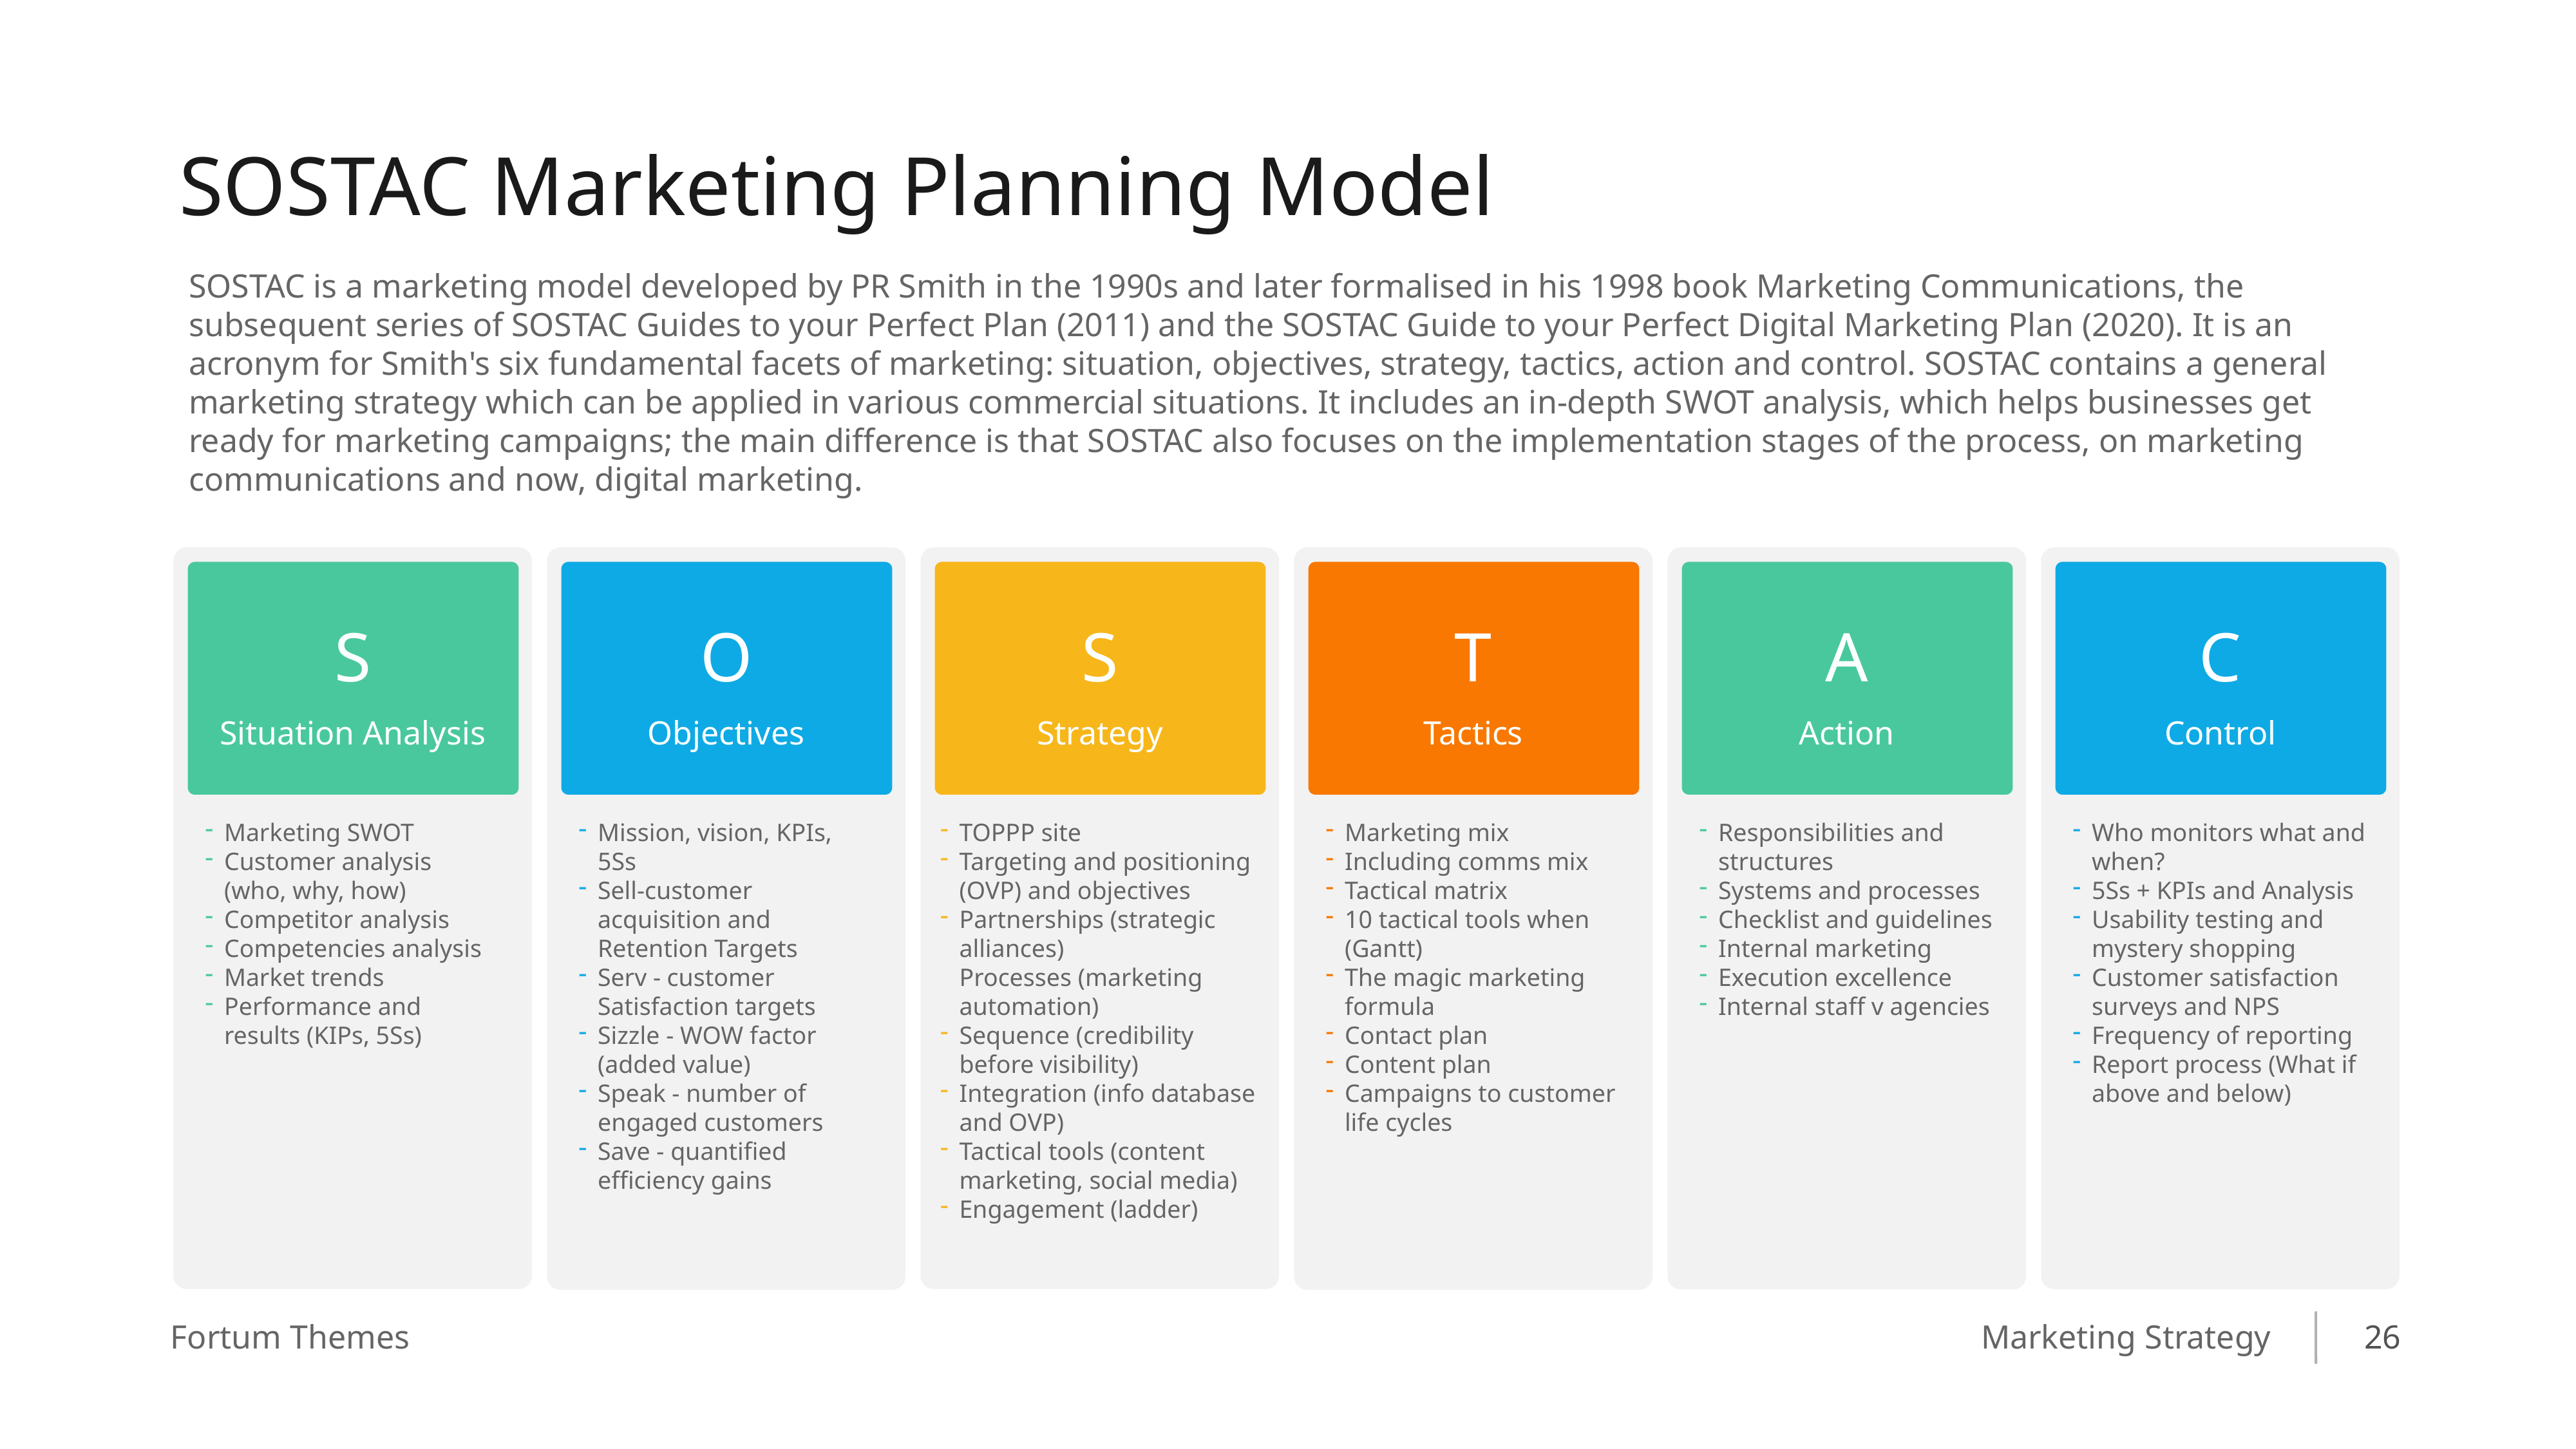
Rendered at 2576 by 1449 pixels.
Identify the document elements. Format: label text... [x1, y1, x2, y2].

text_box SOSTAC Marketing Planning Model [173, 129, 1589, 237]
text_box [173, 547, 533, 1289]
text_box Tactics [1320, 707, 1627, 757]
text_box Marketing SWOT Customer analysis (who, why, how) Competitor analysis Competencies analysis Market trends Performance and results (KIPs, 5Ss) [200, 811, 506, 1055]
text_box Objectives [573, 707, 880, 757]
text_box [1308, 562, 1640, 795]
text_box [934, 562, 1266, 795]
text_box [1681, 562, 2013, 795]
text_box Control [2067, 707, 2374, 757]
slide_number 26 [2330, 1311, 2435, 1365]
text_box [2055, 562, 2387, 795]
text_box S [283, 609, 422, 701]
text_box T [1404, 609, 1543, 701]
text_box SOSTAC is a marketing model developed by PR Smith in the 1990s and later formalised in his 1998 book Marketing Communications, the subsequent series of SOSTAC Guides to your Perfect Plan (2011) and the SOSTAC Guide to your Perfect Digital Marketing Plan (2020). It is an acronym for Smith's six fundamental facets of marketing: situation, objectives, strategy, tactics, action and control. SOSTAC contains a general marketing strategy which can be applied in various commercial situations. It includes an in-depth SWOT analysis, which helps businesses get ready for marketing campaigns; the main difference is that SOSTAC also focuses on the implementation stages of the process, on marketing communications and now, digital marketing. [183, 260, 2401, 504]
text_box A [1777, 609, 1917, 701]
text_box [561, 562, 893, 795]
text_box [2041, 547, 2400, 1289]
text_box [1667, 547, 2027, 1290]
text_box [1294, 547, 1653, 1290]
text_box Strategy [947, 707, 1253, 757]
text_box Responsibilities and structures Systems and processes Checklist and guidelines Internal marketing Execution excellence Internal staff v agencies [1694, 811, 2000, 1026]
text_box O [657, 609, 796, 701]
text_box Action [1694, 707, 2000, 757]
text_box Mission, vision, KPIs, 5Ss Sell-customer acquisition and Retention Targets Serv - customer Satisfaction targets Sizzle - WOW factor (added value) Speak - number of engaged customers Save - quantified efficiency gains [573, 811, 880, 1200]
text_box Who monitors what and when? 5Ss + KPIs and Analysis Usability testing and mystery shopping Customer satisfaction surveys and NPS Frequency of reporting Report process (What if above and below) [2067, 811, 2374, 1113]
text_box Marketing mix Including comms mix Tactical matrix 10 tactical tools when (Gantt) The magic marketing formula Contact plan Content plan Campaigns to customer life cycles [1320, 811, 1627, 1142]
text_box [920, 547, 1280, 1289]
text_box C [2151, 609, 2290, 701]
text_box Situation Analysis [200, 707, 506, 757]
text_box [187, 562, 519, 795]
text_box TOPPP site Targeting and positioning (OVP) and objectives Partnerships (strategic alliances) Processes (marketing automation) Sequence (credibility before visibility) Integration (info database and OVP) Tactical tools (content marketing, social media) Engagement (ladder) [934, 811, 1280, 1229]
text_box [547, 547, 906, 1290]
text_box S [1030, 609, 1170, 701]
